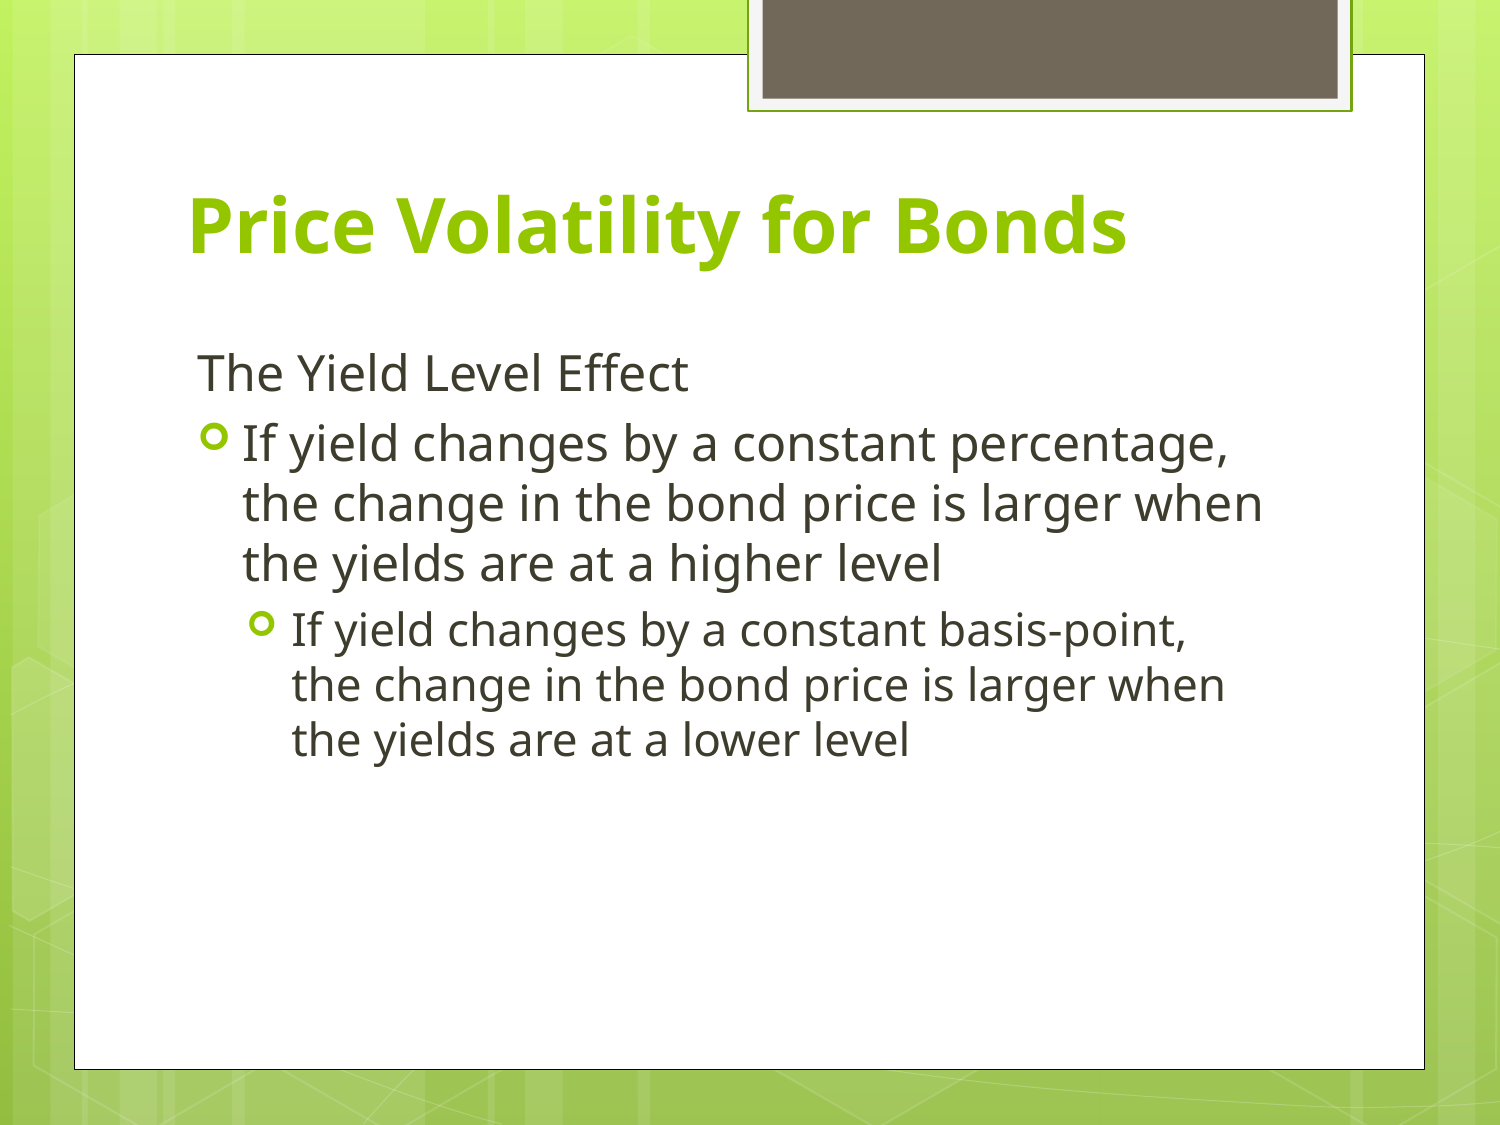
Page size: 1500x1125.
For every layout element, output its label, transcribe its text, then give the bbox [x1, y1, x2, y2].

list The Yield Level Effect If yield changes by a constant percentage, the change in the bond price is larger when the yields are at a higher level If yield changes by a constant basis-point, the change in the bond price is larger when the yields are at a lower level [171, 334, 1283, 957]
title Price Volatility for Bonds [171, 168, 1324, 277]
